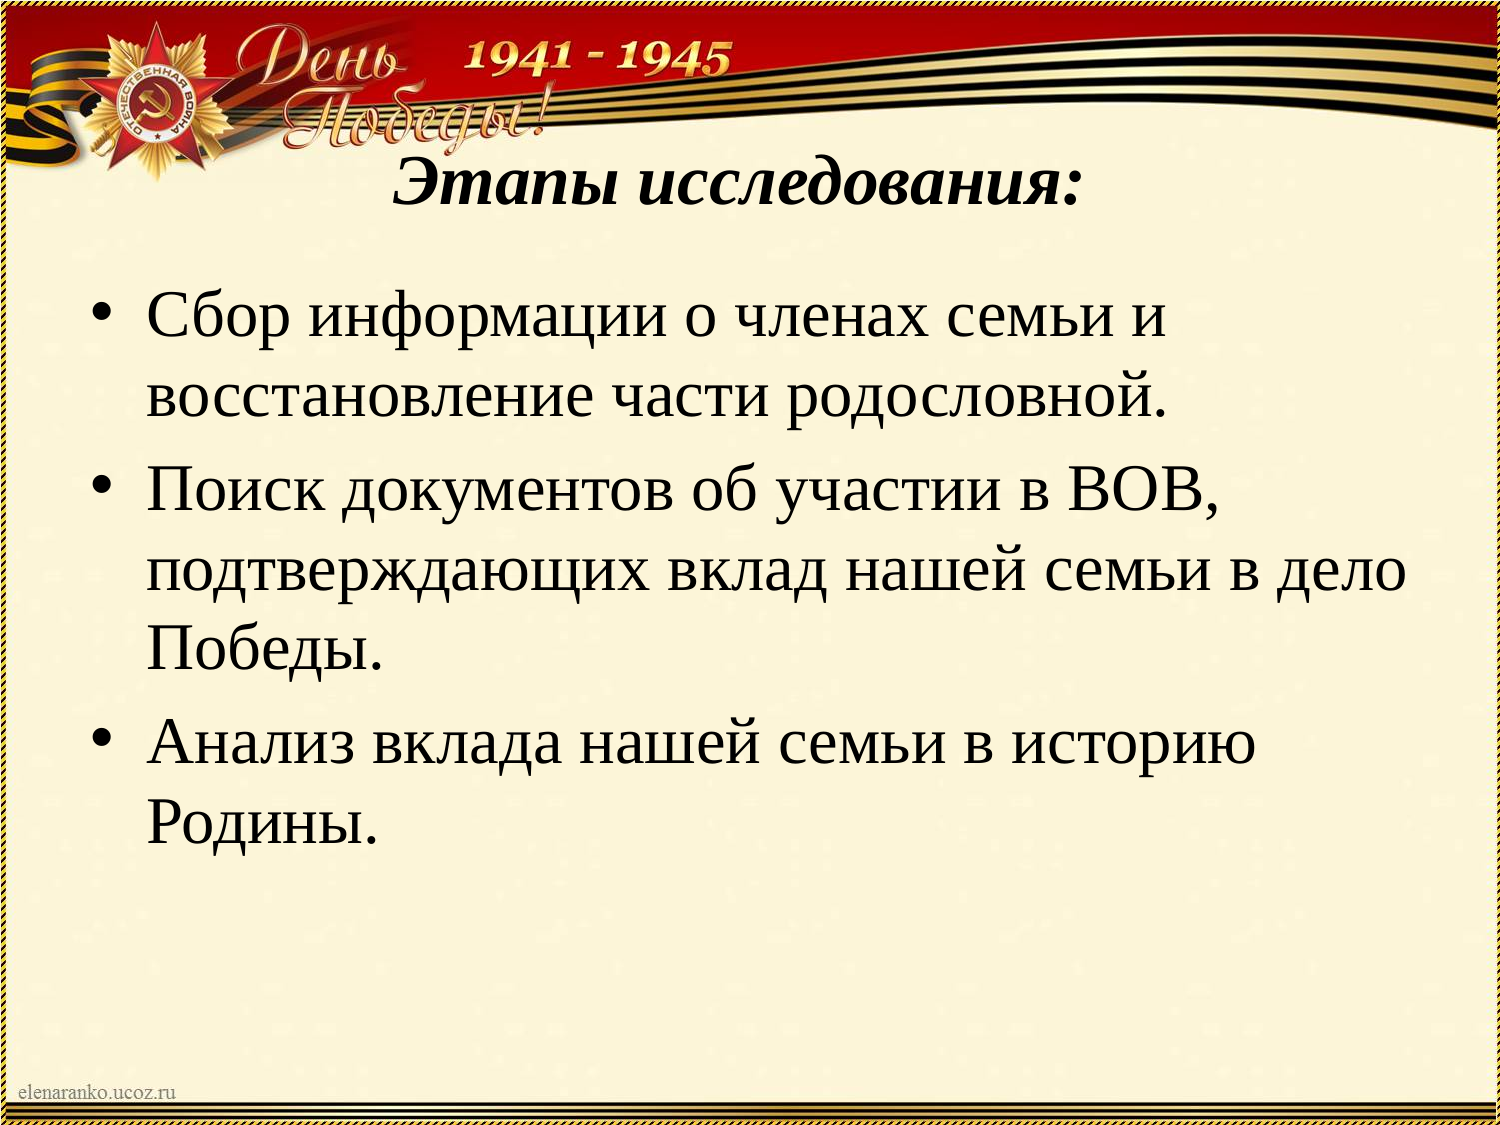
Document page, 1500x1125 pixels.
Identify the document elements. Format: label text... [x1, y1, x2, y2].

list Сбор информации о членах семьи и восстановление части родословной. Поиск документов об участии в ВОВ, подтверждающих вклад нашей семьи в дело Победы. Анализ вклада нашей семьи в историю Родины. [75, 262, 1425, 1005]
picture [0, 0, 1500, 1125]
title Этапы исследования: [64, 125, 1415, 313]
